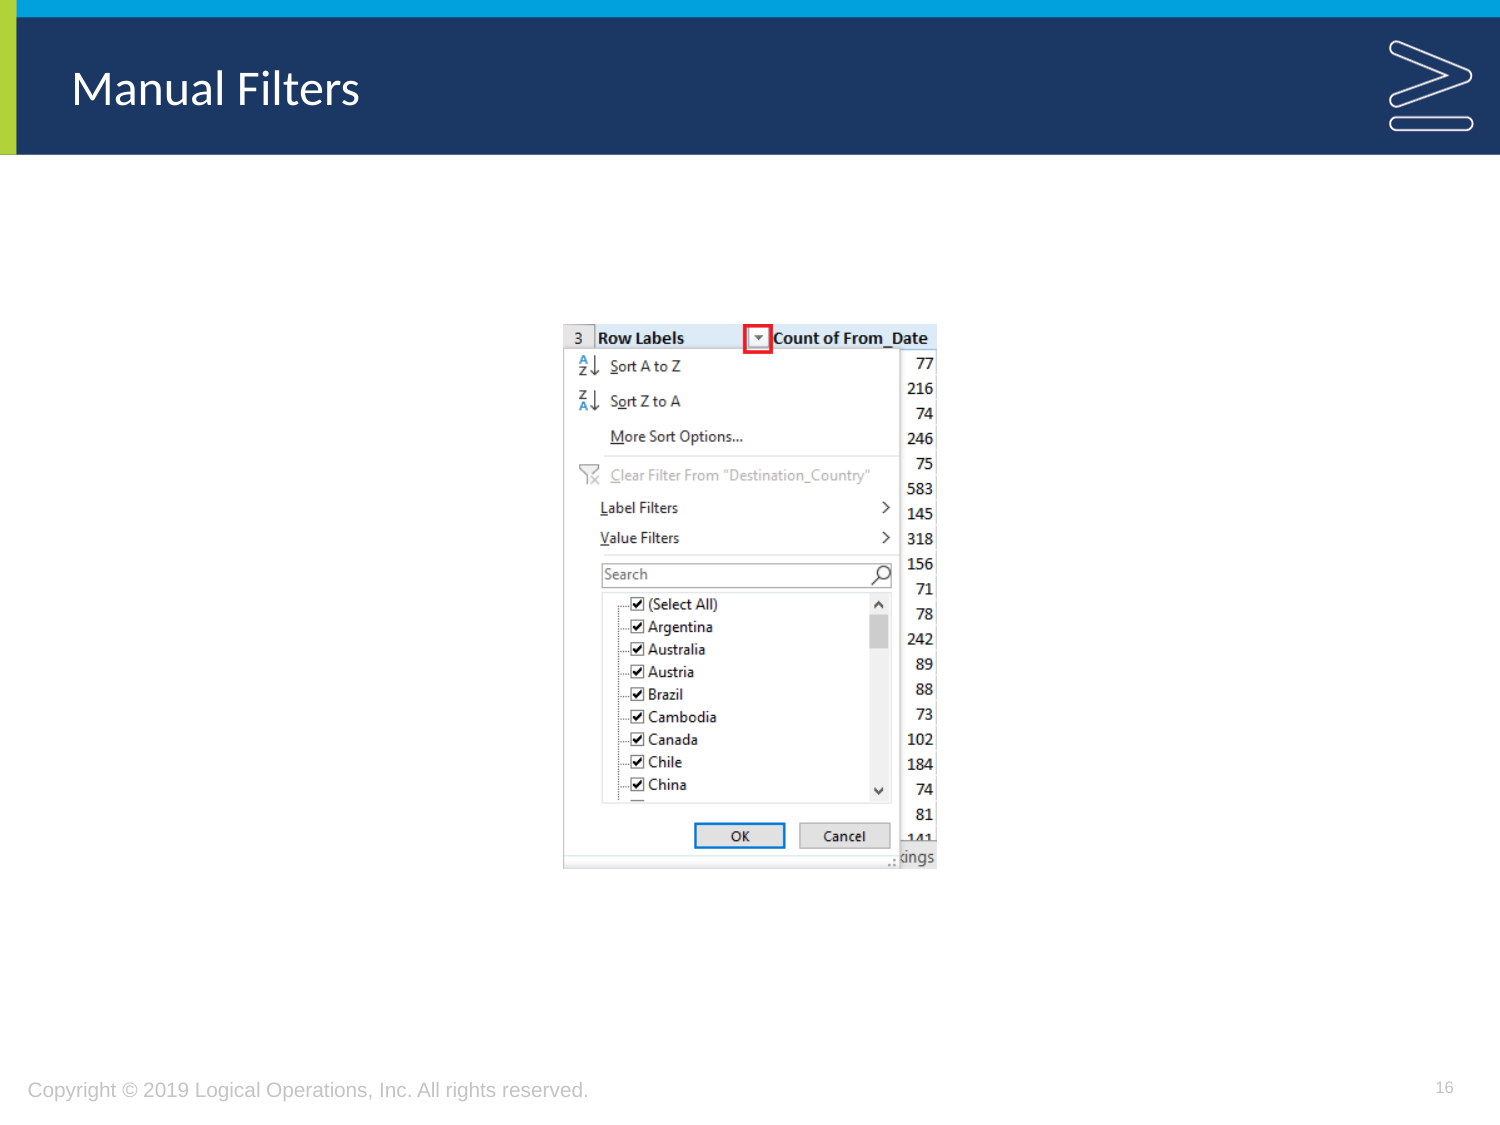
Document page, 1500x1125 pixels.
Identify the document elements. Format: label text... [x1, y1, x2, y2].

slide_number 16 [1118, 1057, 1469, 1118]
title Manual Filters [56, 16, 1350, 155]
picture [562, 324, 938, 869]
picture [0, 0, 56, 155]
picture [1350, 18, 1500, 155]
